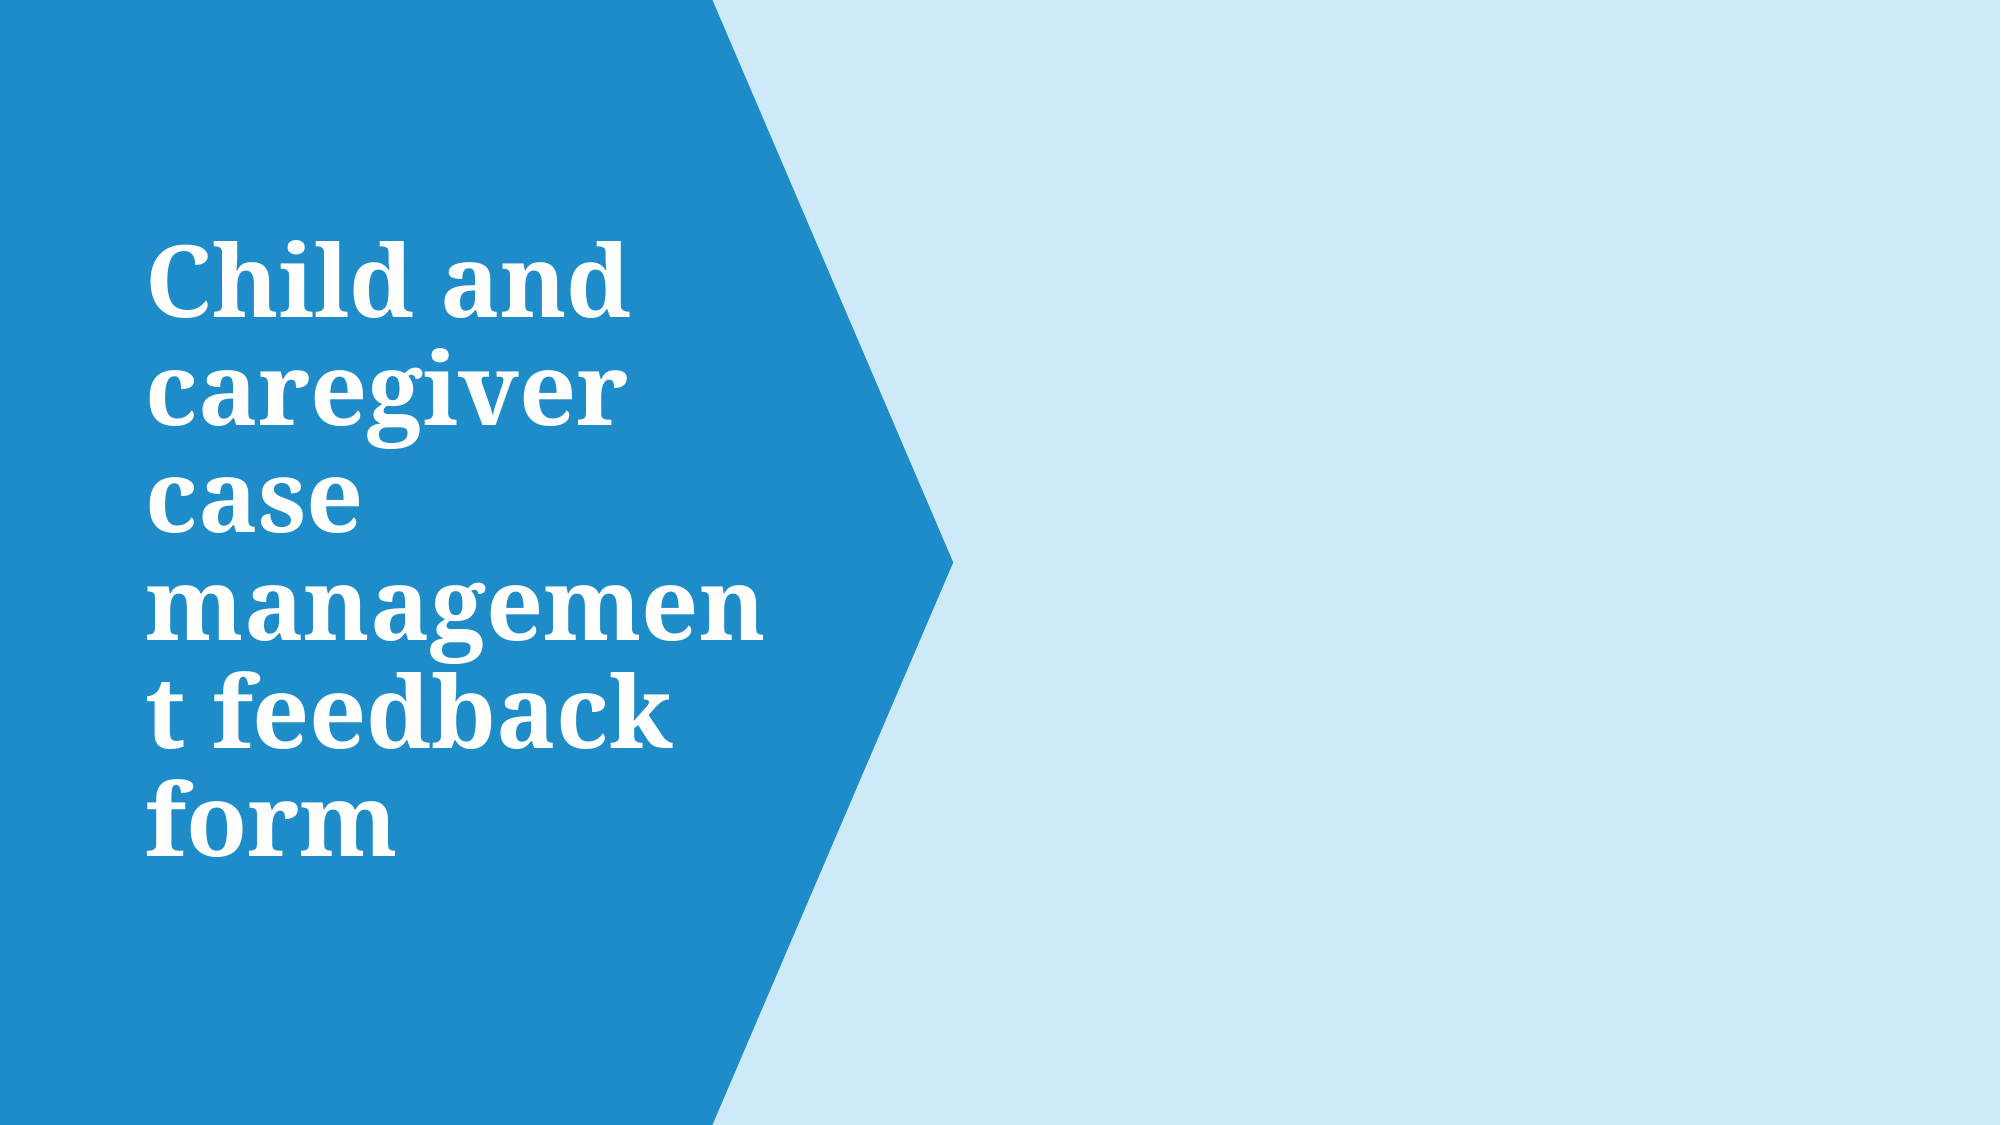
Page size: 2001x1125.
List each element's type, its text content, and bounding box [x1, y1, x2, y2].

title Child and caregiver case management feedback form [130, 508, 808, 601]
